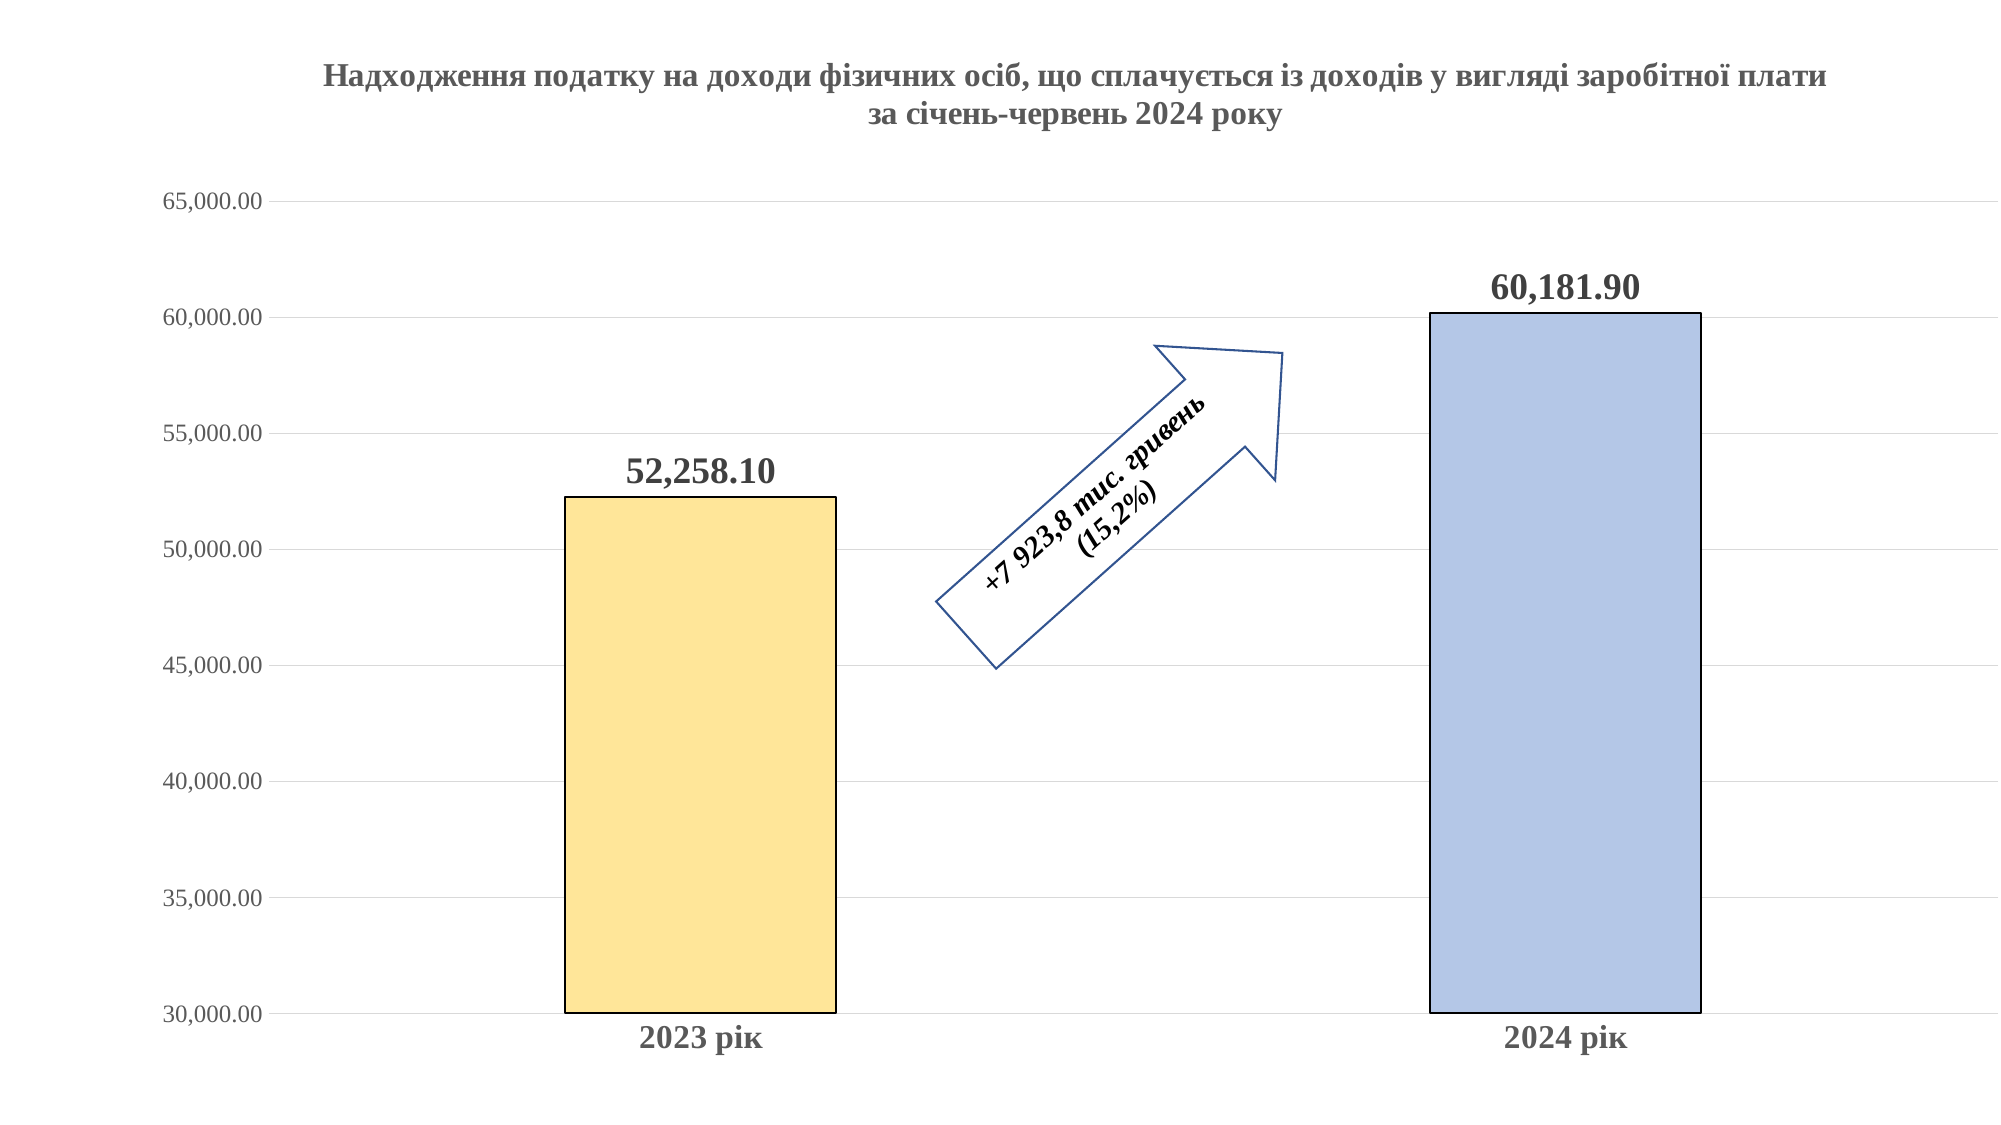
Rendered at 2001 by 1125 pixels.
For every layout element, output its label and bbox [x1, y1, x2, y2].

chart [46, 0, 2000, 1125]
